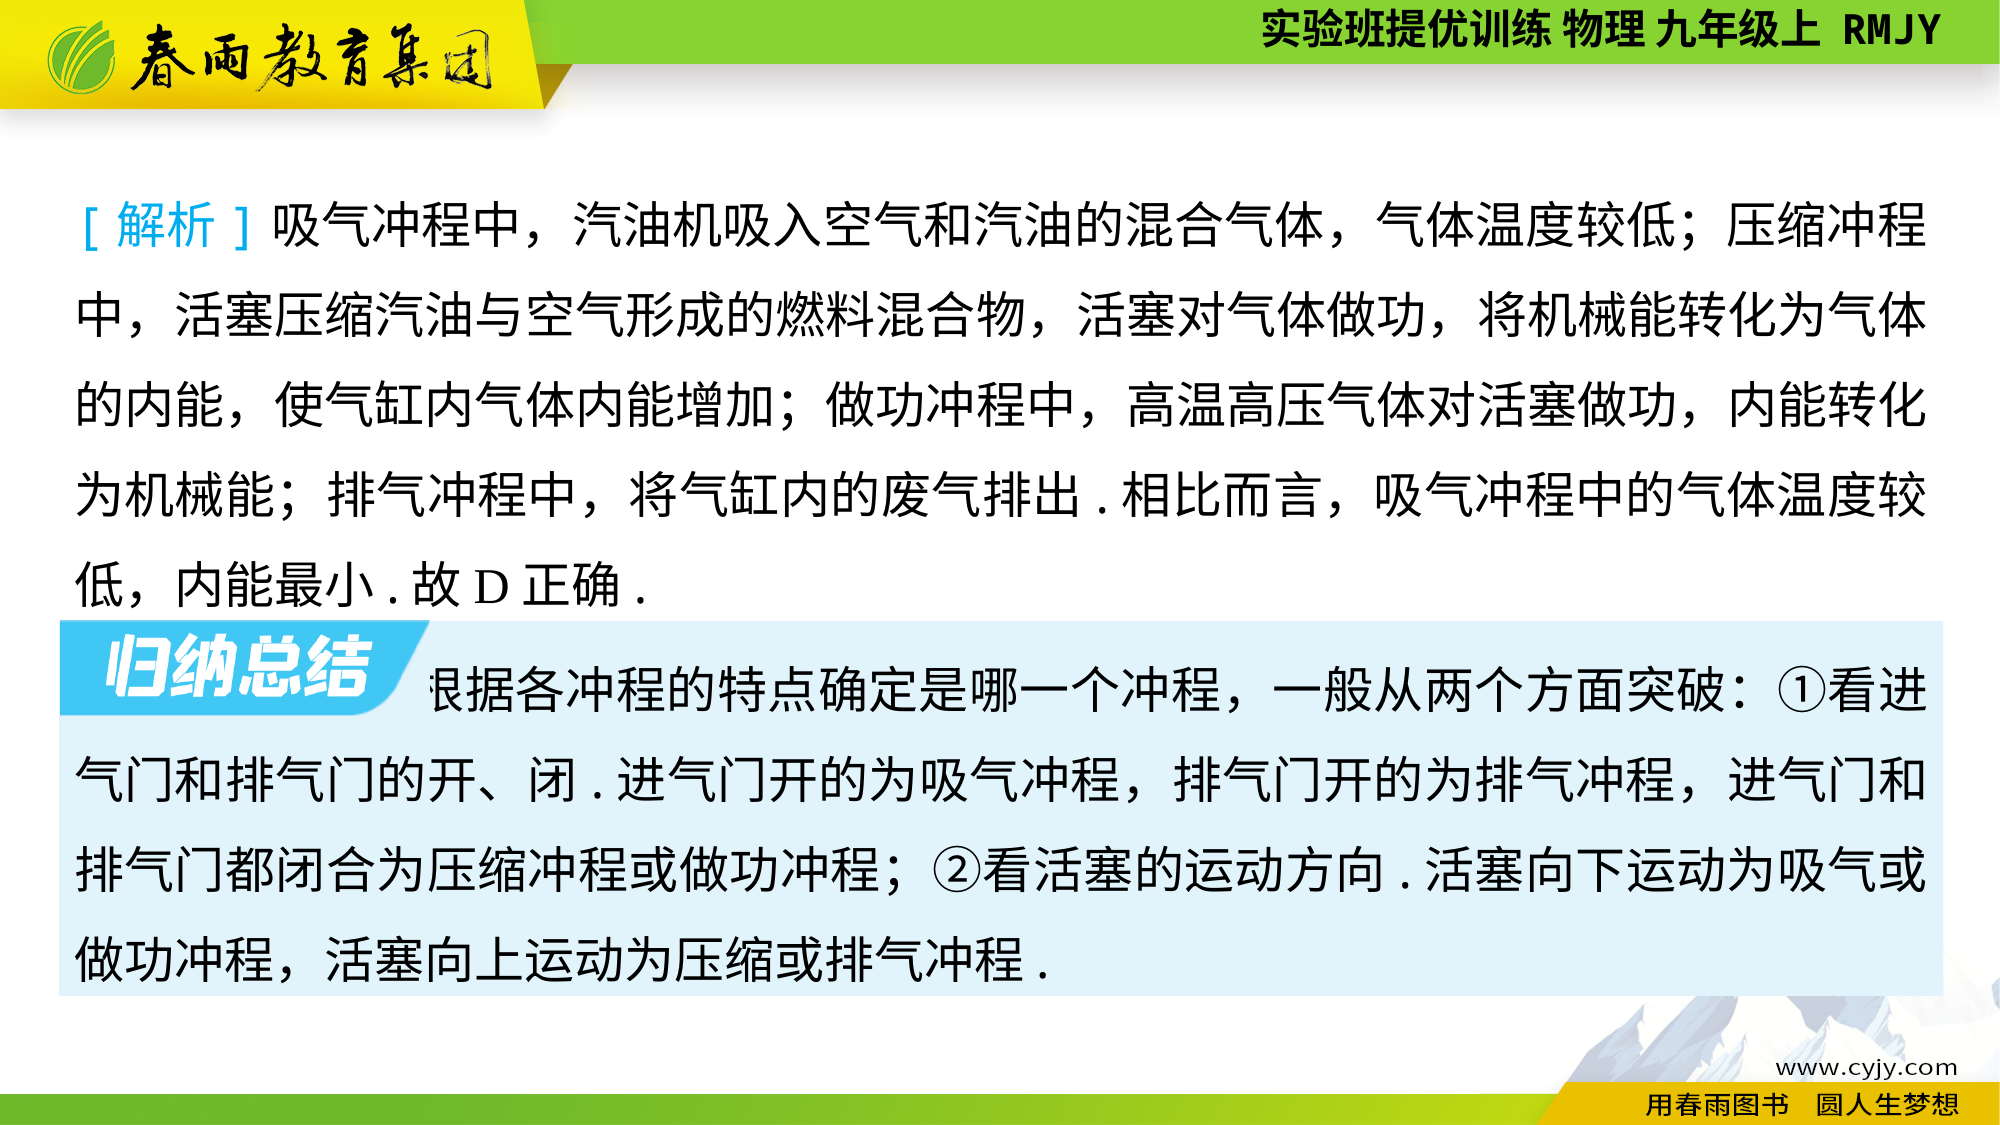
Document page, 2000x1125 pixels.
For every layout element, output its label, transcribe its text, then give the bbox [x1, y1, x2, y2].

list [解析]吸气冲程中，汽油机吸入空气和汽油的混合气体，气体温度较低；压缩冲程中，活塞压缩汽油与空气形成的燃料混合物，活塞对气体做功，将机械能转化为气体的内能，使气缸内气体内能增加；做功冲程中，高温高压气体对活塞做功，内能转化为机械能；排气冲程中，将气缸内的废气排出.相比而言，吸气冲程中的气体温度较低，内能最小.故D正确. [59, 156, 1944, 615]
text_box 根据各冲程的特点确定是哪一个冲程，一般从两个方面突破：①看进气门和排气门的开、闭.进气门开的为吸气冲程，排气门开的为排气冲程，进气门和排气门都闭合为压缩冲程或做功冲程；②看活塞的运动方向.活塞向下运动为吸气或做功冲程，活塞向上运动为压缩或排气冲程. [59, 620, 1944, 996]
picture [0, 0, 2000, 1125]
